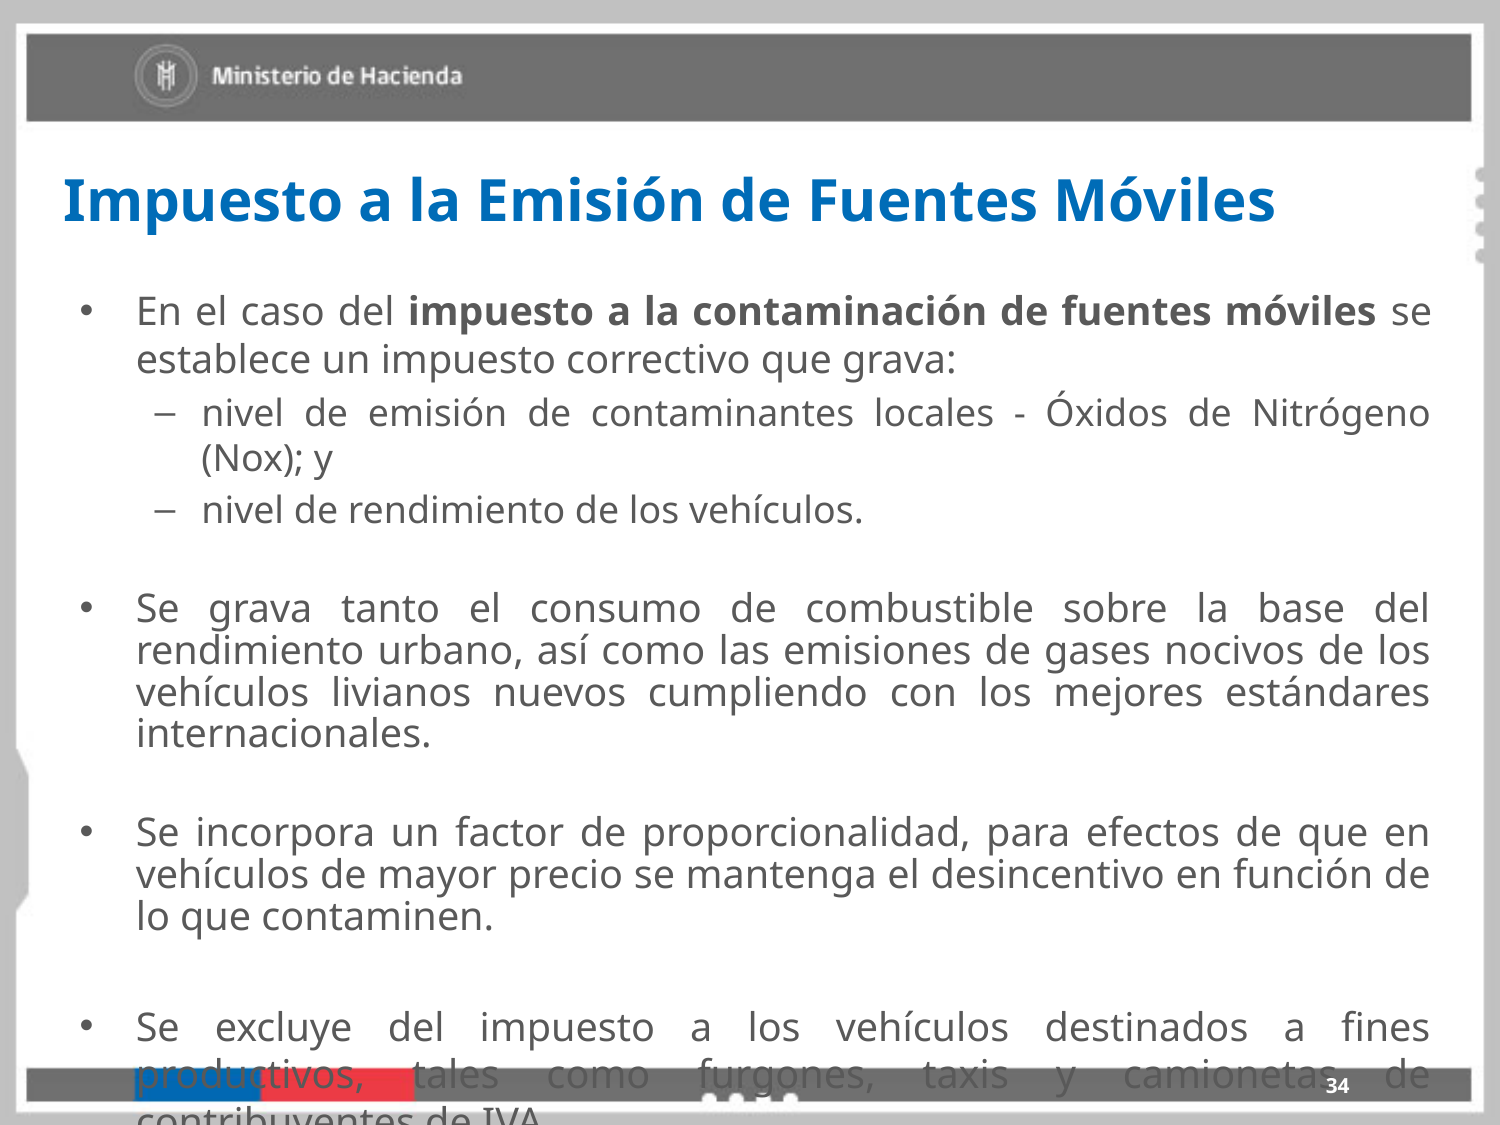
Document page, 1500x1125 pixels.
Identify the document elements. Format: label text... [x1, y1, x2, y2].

list En el caso del impuesto a la contaminación de fuentes móviles se establece un impuesto correctivo que grava: nivel de emisión de contaminantes locales - Óxidos de Nitrógeno (Nox); y nivel de rendimiento de los vehículos. Se grava tanto el consumo de combustible sobre la base del rendimiento urbano, así como las emisiones de gases nocivos de los vehículos livianos nuevos cumpliendo con los mejores estándares internacionales. Se incorpora un factor de proporcionalidad, para efectos de que en vehículos de mayor precio se mantenga el desincentivo en función de lo que contaminen. Se excluye del impuesto a los vehículos destinados a fines productivos, tales como furgones, taxis y camionetas de contribuyentes de IVA. [64, 278, 1447, 1071]
text_box Impuesto a la Emisión de Fuentes Móviles [48, 138, 1424, 268]
picture [0, 0, 1500, 1125]
slide_number 34 [1014, 1070, 1365, 1103]
